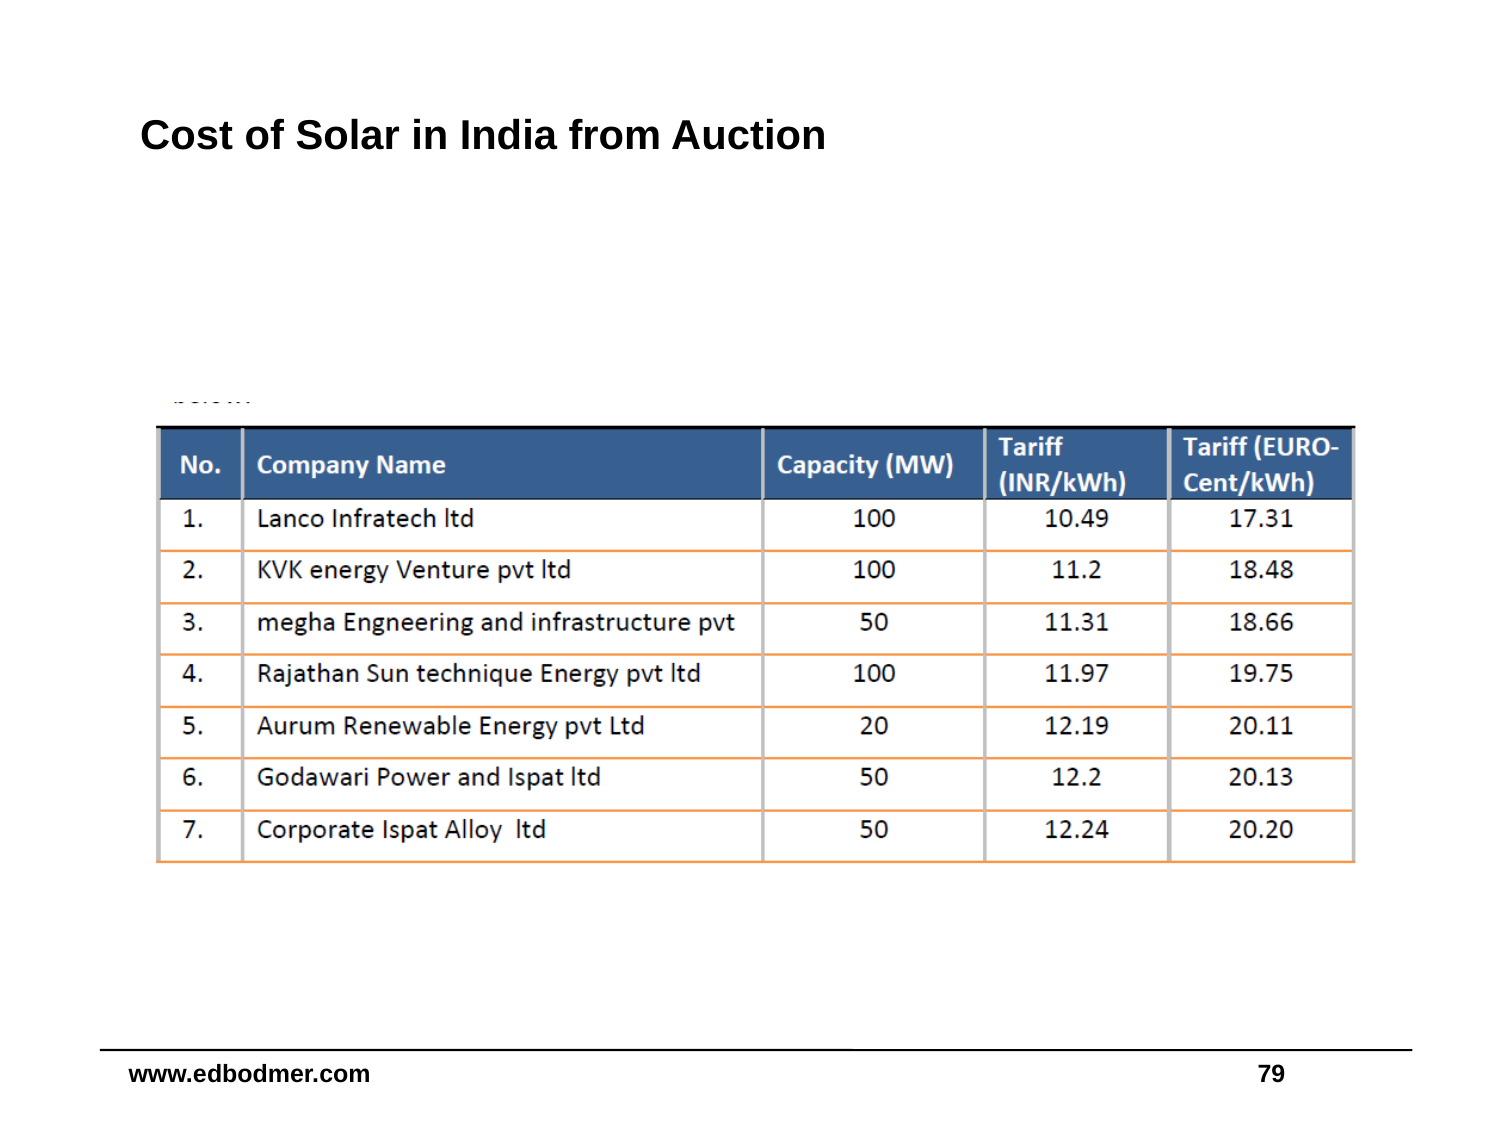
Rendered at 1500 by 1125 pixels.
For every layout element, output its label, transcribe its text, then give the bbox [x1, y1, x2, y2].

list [112, 401, 1401, 886]
title Cost of Solar in India from Auction [124, 99, 1288, 226]
